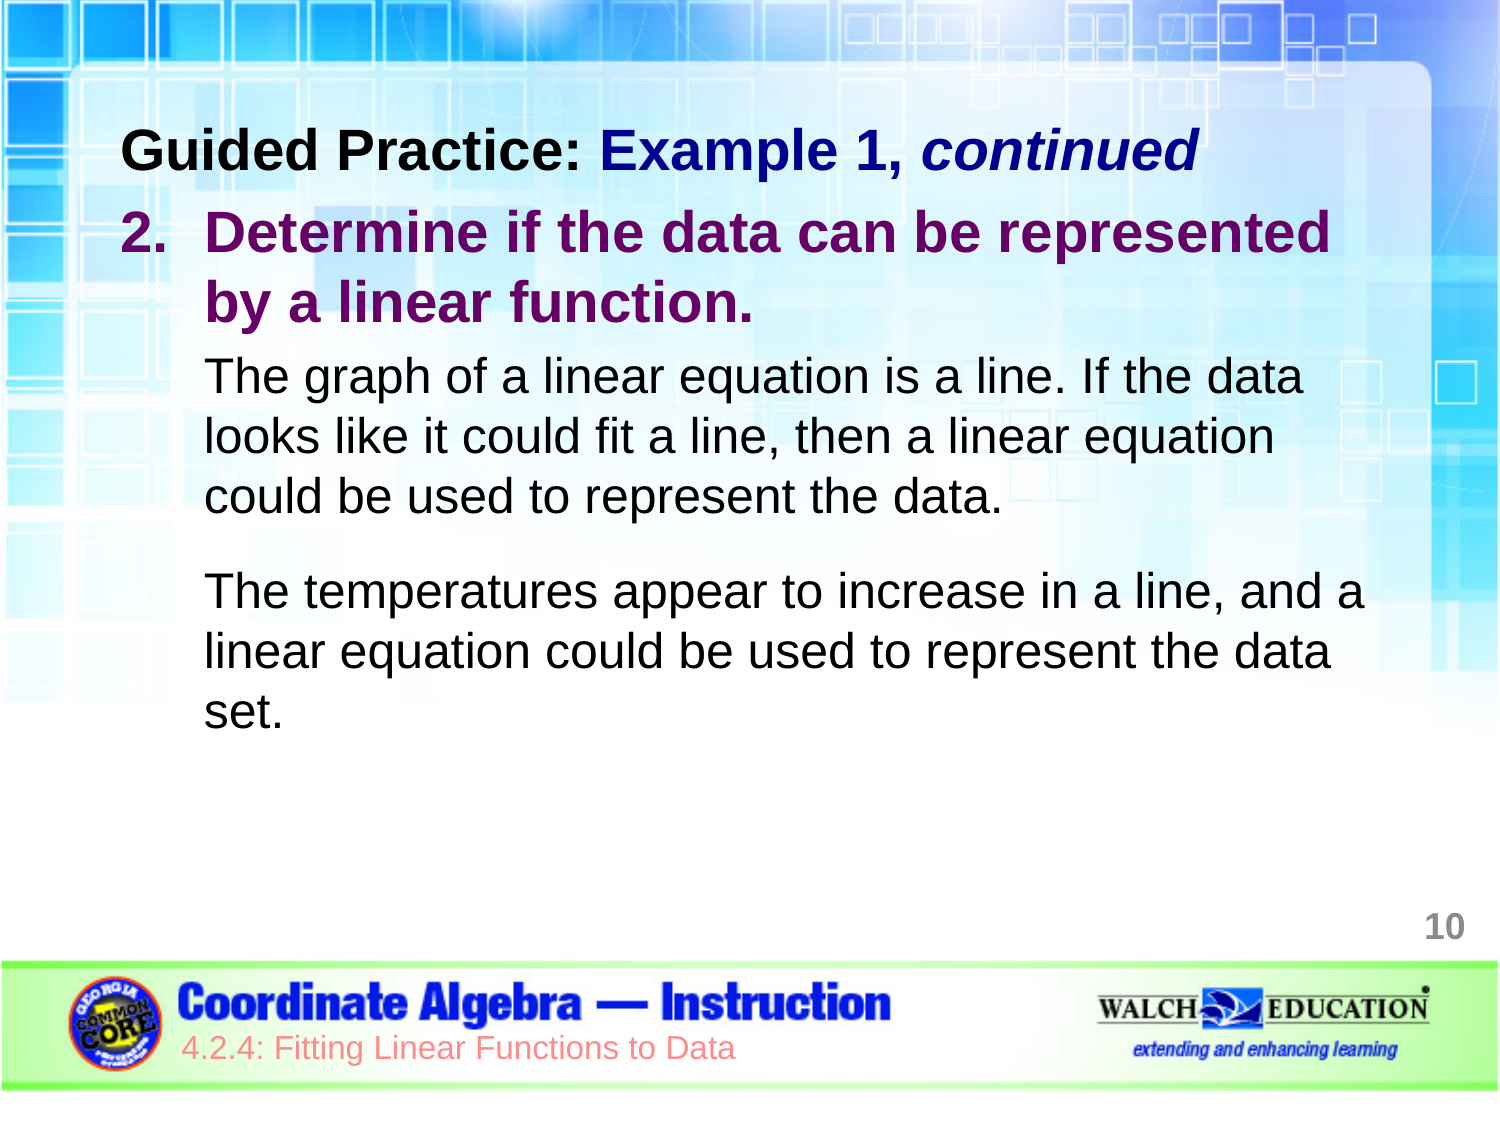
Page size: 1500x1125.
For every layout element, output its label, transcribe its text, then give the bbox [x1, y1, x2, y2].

slide_number 10 [1361, 901, 1481, 949]
subtitle Guided Practice: Example 1, continued Determine if the data can be represented by a linear function. The graph of a linear equation is a line. If the data looks like it could fit a line, then a linear equation could be used to represent the data. The temperatures appear to increase in a line, and a linear equation could be used to represent the data set. [105, 105, 1394, 925]
footer 4.2.4: Fitting Linear Functions to Data [166, 1024, 1080, 1069]
picture [1, 0, 1500, 1091]
